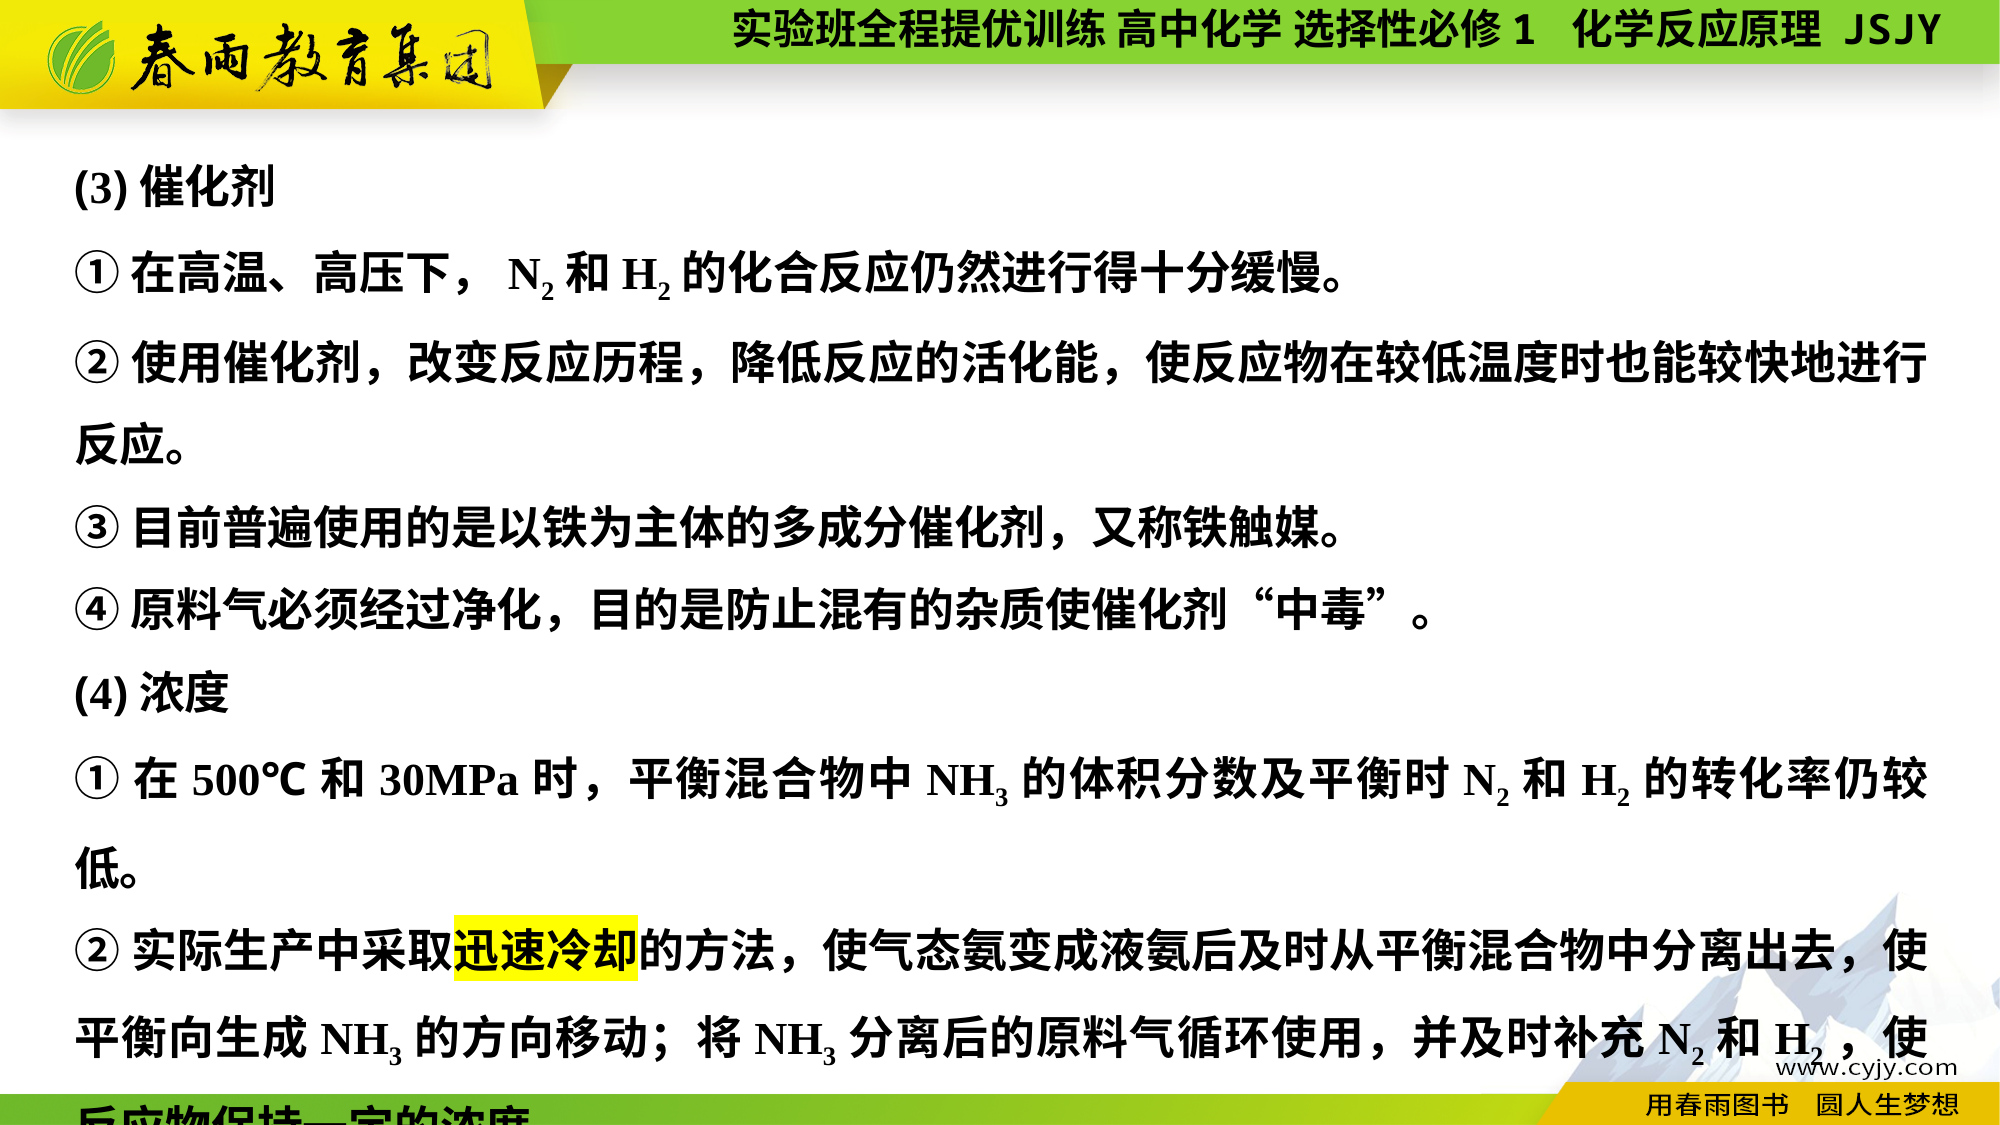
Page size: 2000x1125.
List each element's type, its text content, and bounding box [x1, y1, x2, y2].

picture [0, 0, 2000, 1125]
list (3)催化剂 ①在高温、高压下，N2和H2的化合反应仍然进行得十分缓慢。 ②使用催化剂，改变反应历程，降低反应的活化能，使反应物在较低温度时也能较快地进行反应。 ③目前普遍使用的是以铁为主体的多成分催化剂，又称铁触媒。 ④原料气必须经过净化，目的是防止混有的杂质使催化剂“中毒”。 (4)浓度 ①在500℃和30MPa时，平衡混合物中NH3的体积分数及平衡时N2和H2的转化率仍较低。 ②实际生产中采取迅速冷却的方法，使气态氨变成液氨后及时从平衡混合物中分离出去，使平衡向生成NH3的方向移动；将NH3分离后的原料气循环使用，并及时补充N2和H2，使反应物保持一定的浓度。 [59, 122, 1944, 1044]
